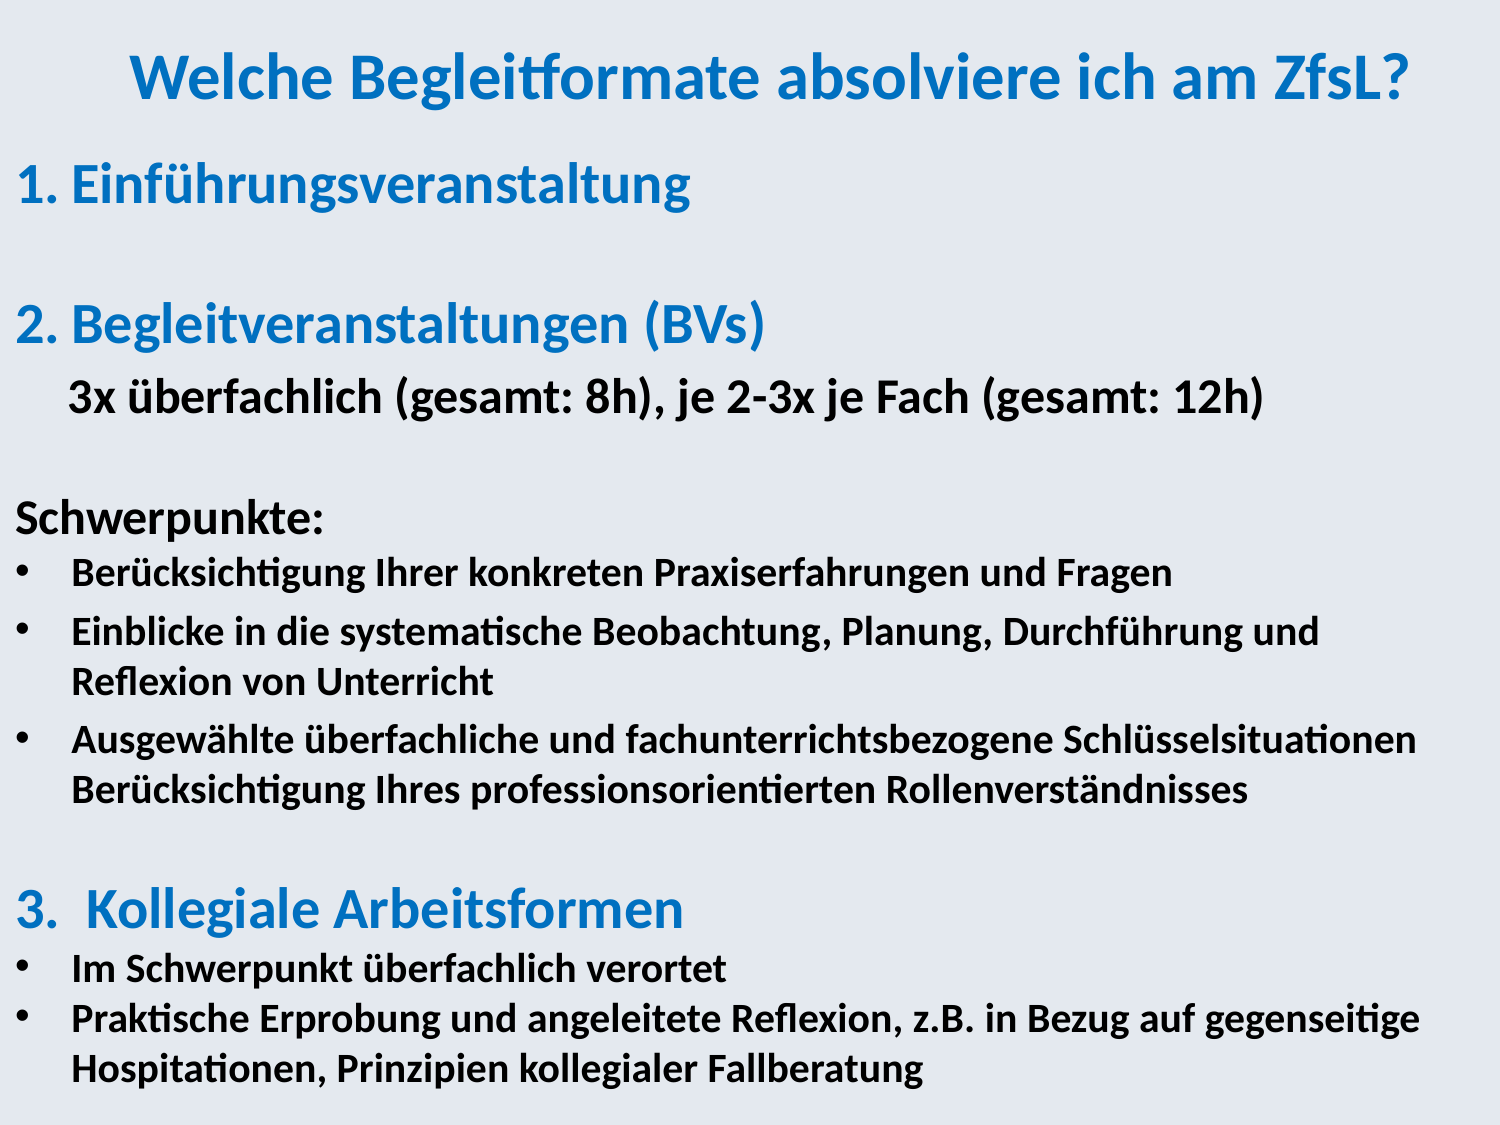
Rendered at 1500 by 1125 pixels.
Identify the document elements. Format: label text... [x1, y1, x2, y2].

list Einführungsveranstaltung Begleitveranstaltungen (BVs) 3x überfachlich (gesamt: 8h), je 2-3x je Fach (gesamt: 12h) Schwerpunkte: Berücksichtigung Ihrer konkreten Praxiserfahrungen und Fragen Einblicke in die systematische Beobachtung, Planung, Durchführung und Reflexion von Unterricht Ausgewählte überfachliche und fachunterrichtsbezogene Schlüsselsituationen Berücksichtigung Ihres professionsorientierten Rollenverständnisses 3. Kollegiale Arbeitsformen Im Schwerpunkt überfachlich verortet Praktische Erprobung und angeleitete Reflexion, z.B. in Bezug auf gegenseitige Hospitationen, Prinzipien kollegialer Fallberatung [0, 125, 1500, 1125]
title Welche Begleitformate absolviere ich am ZfsL? [0, 0, 1500, 125]
